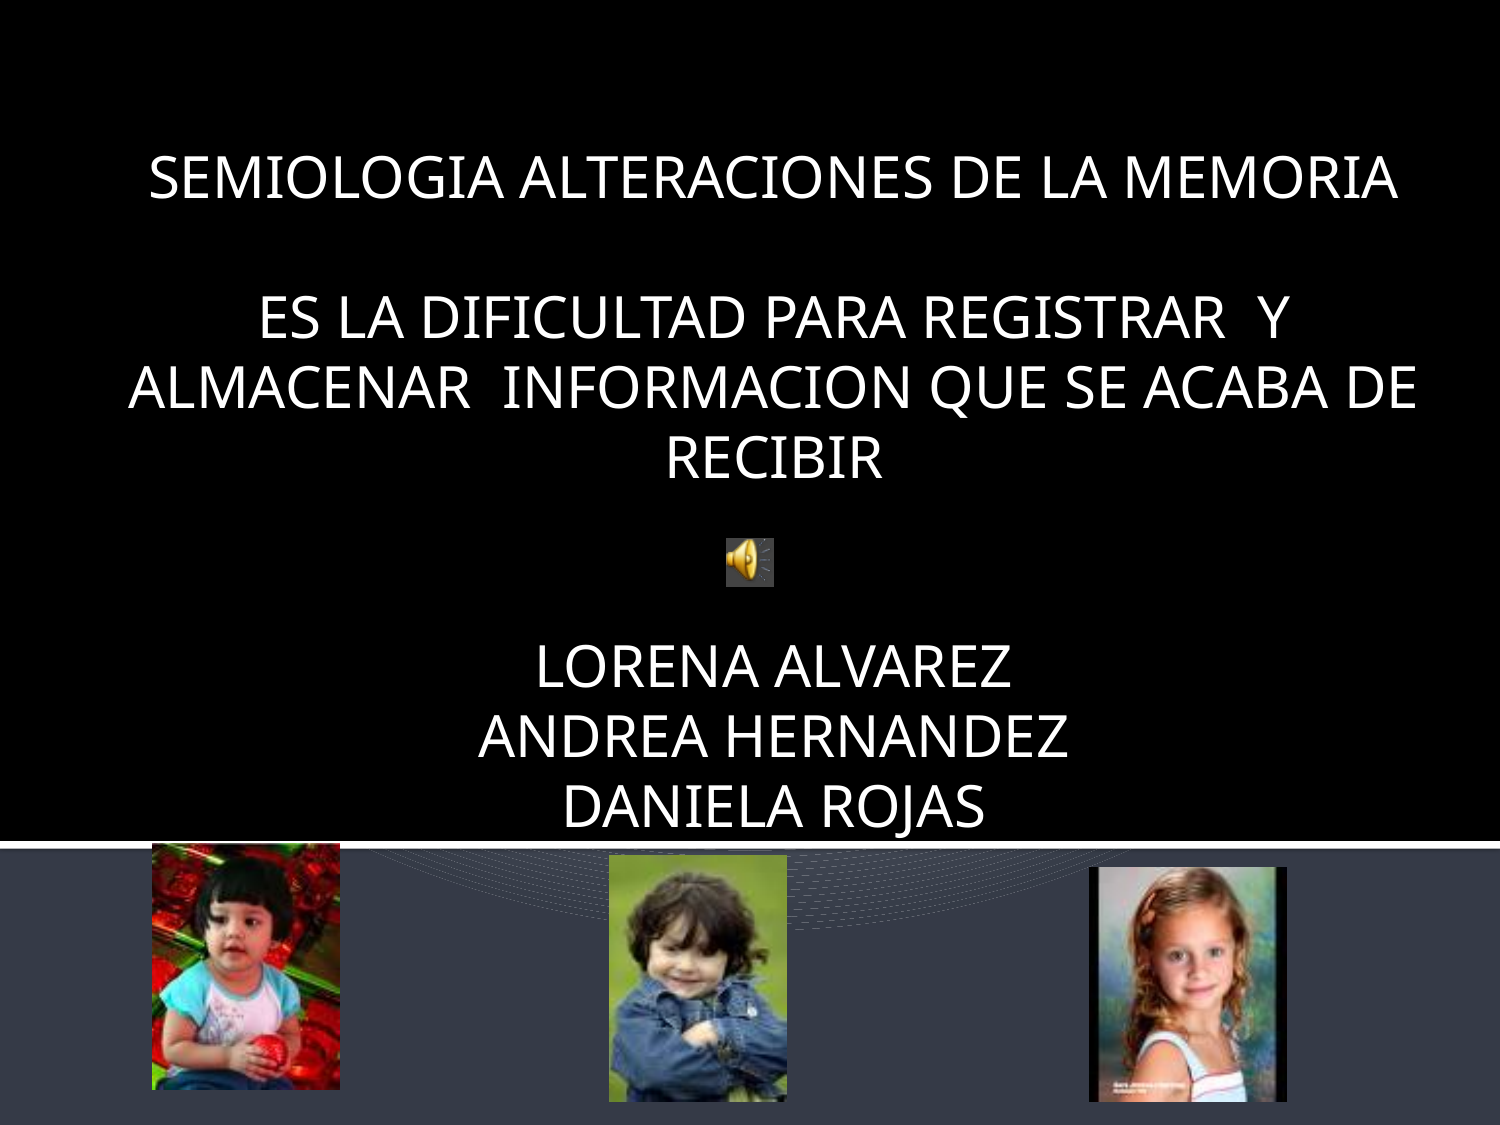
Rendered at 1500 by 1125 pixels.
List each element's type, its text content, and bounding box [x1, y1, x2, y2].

picture [609, 855, 787, 1102]
picture [1089, 867, 1287, 1102]
subtitle SEMIOLOGIA ALTERACIONES DE LA MEMORIA ES LA DIFICULTAD PARA REGISTRAR Y ALMACENAR INFORMACION QUE SE ACABA DE RECIBIR LORENA ALVAREZ ANDREA HERNANDEZ DANIELA ROJAS [105, 187, 1431, 980]
picture [724, 537, 776, 588]
picture [152, 843, 340, 1090]
